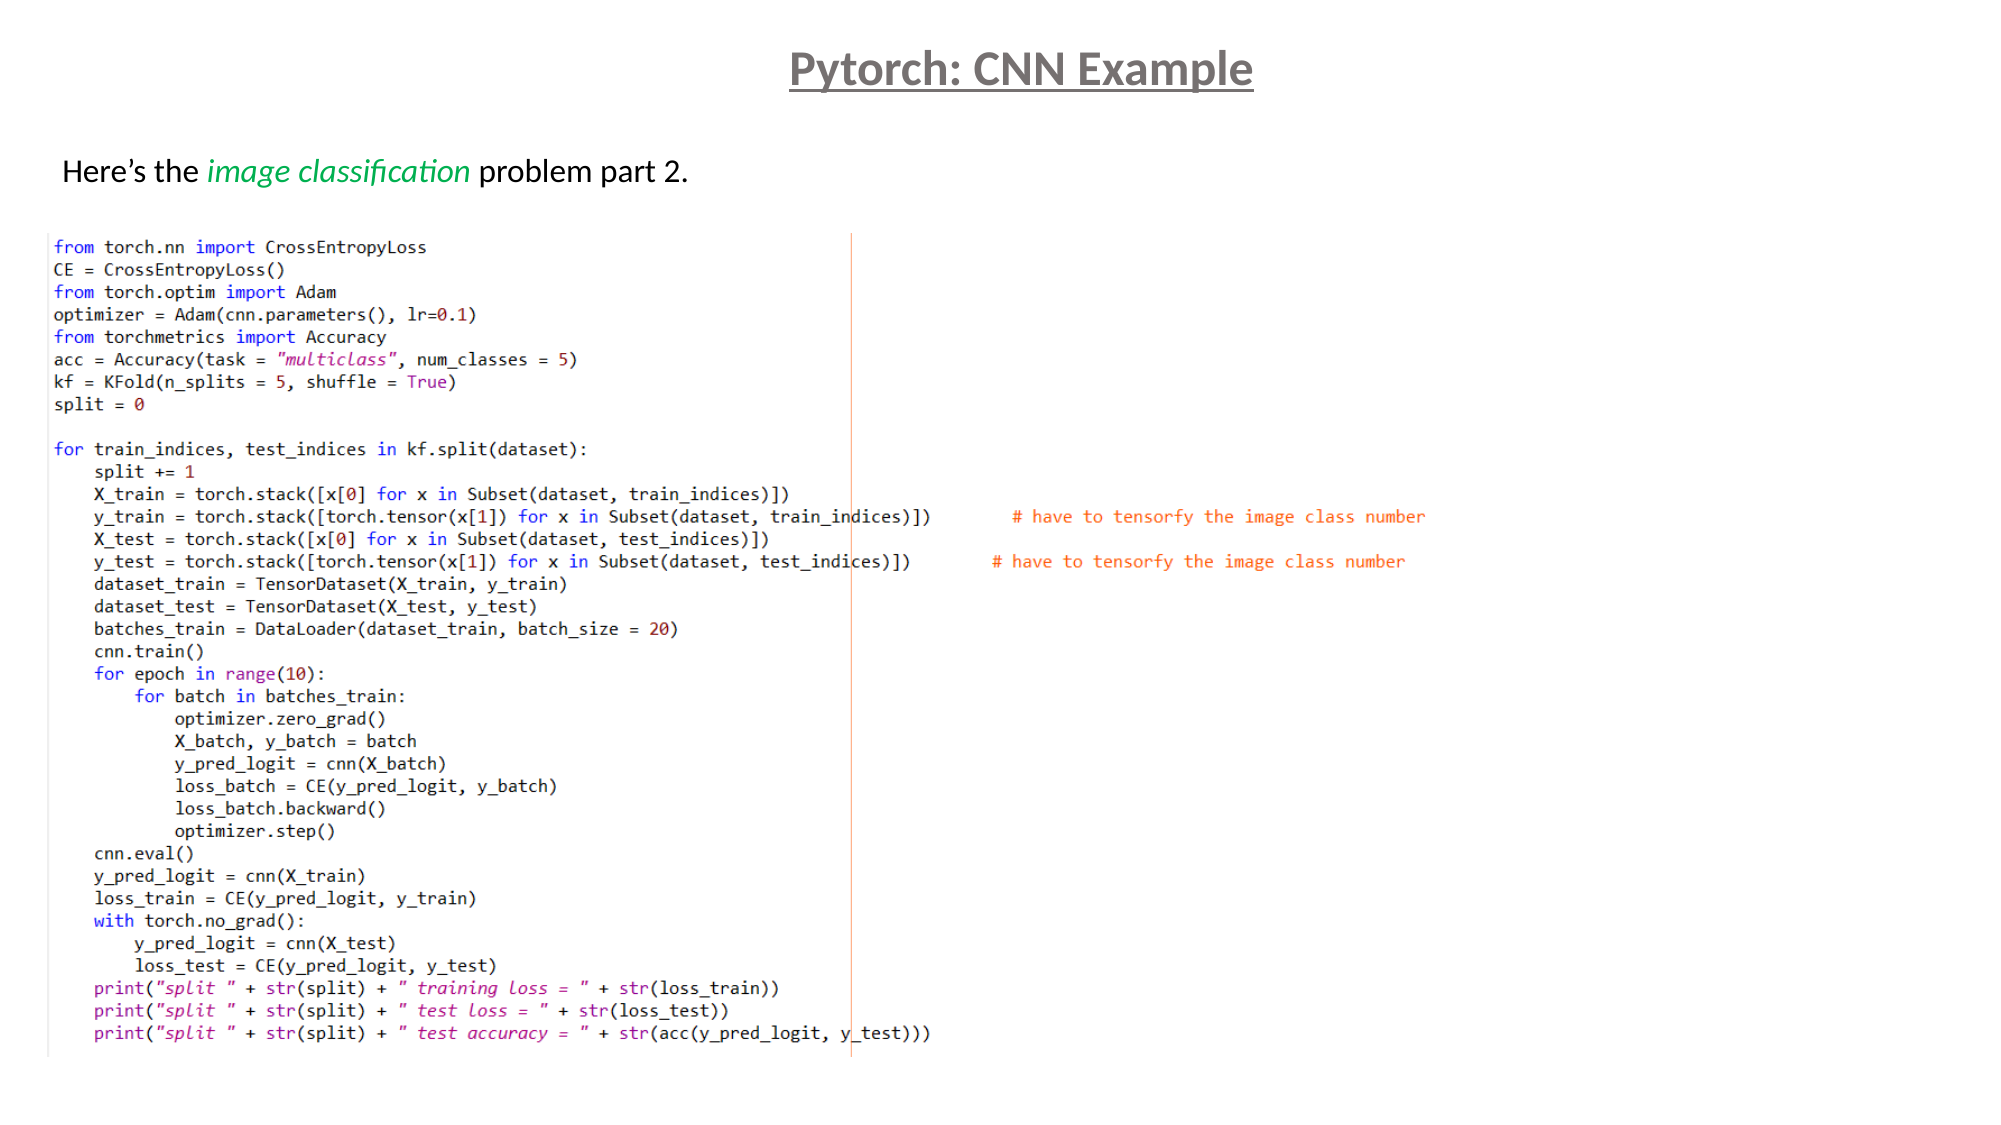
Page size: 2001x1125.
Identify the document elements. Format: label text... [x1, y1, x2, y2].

text_box Here’s the image classification problem part 2. [47, 141, 773, 196]
text_box Pytorch: CNN Example [774, 28, 1270, 104]
picture [47, 233, 1435, 1057]
